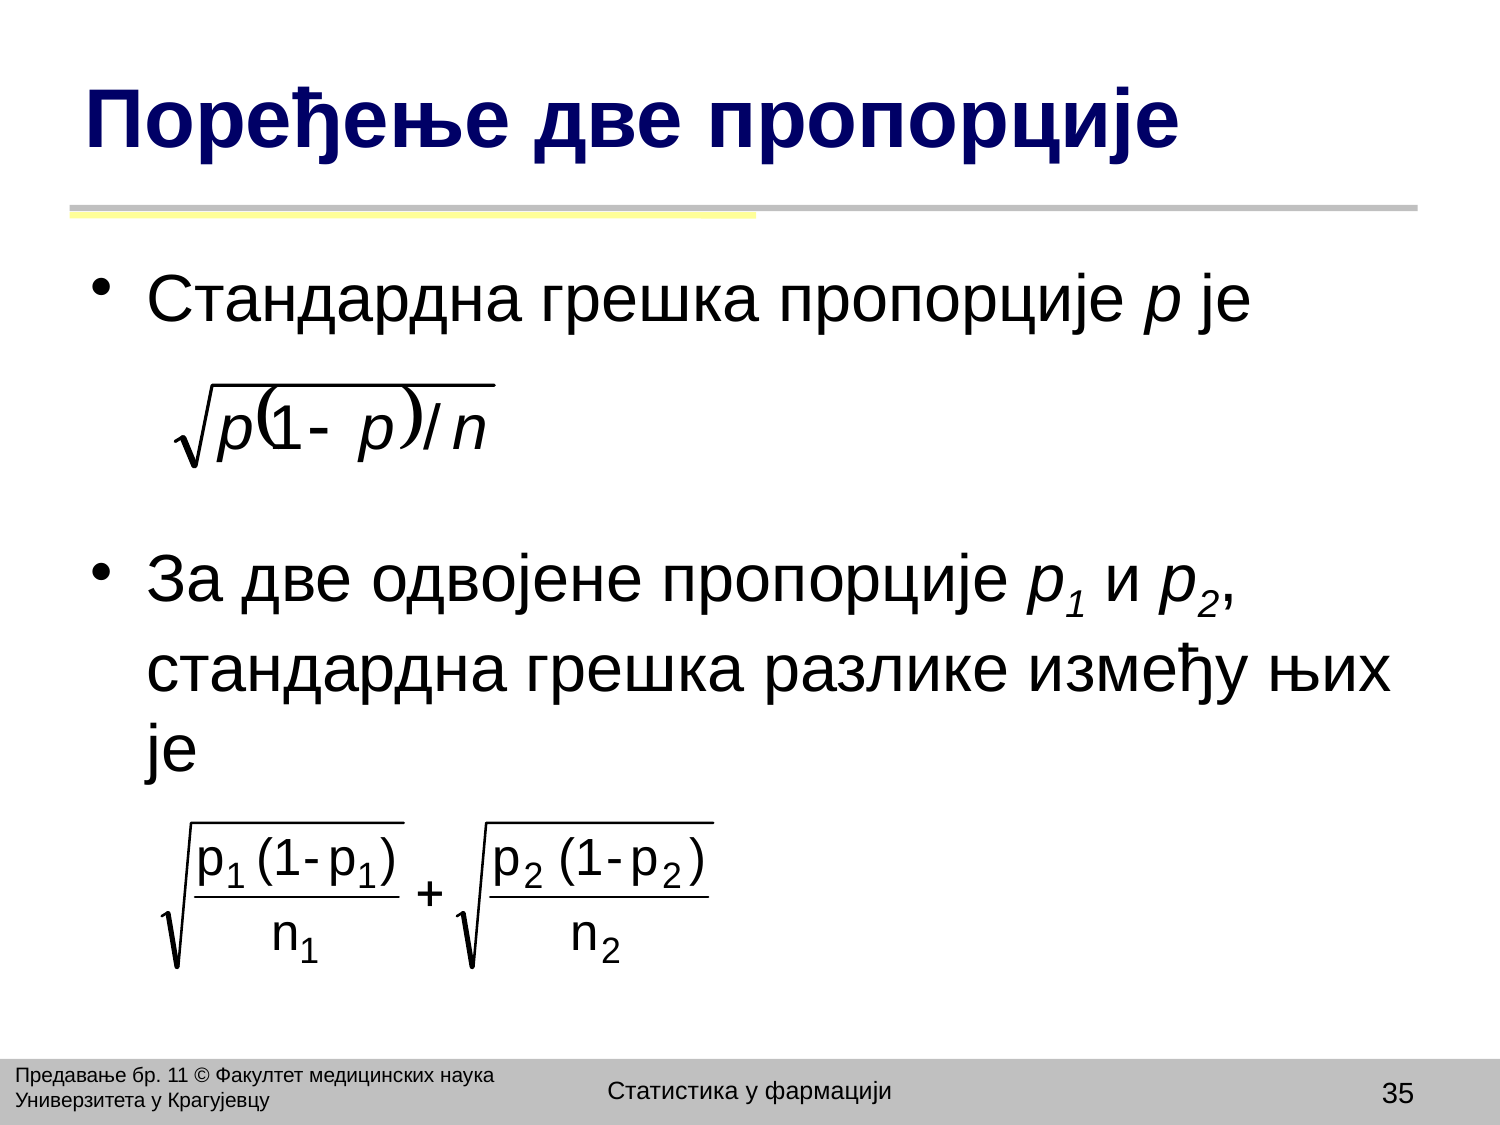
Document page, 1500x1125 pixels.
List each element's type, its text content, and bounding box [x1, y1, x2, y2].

list Стандардна грешка пропорције p је За две одвојене пропорције p1 и p2, стандардна грешка разлике између њих је [74, 528, 1426, 1023]
title Поређење две пропорције [69, 19, 1426, 208]
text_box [160, 366, 508, 488]
slide_number Предавање бр. 11 © Факултет медицинских наука Универзитета у Крагујевцу [0, 1053, 622, 1108]
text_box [149, 810, 727, 984]
slide_number 35 [1079, 1066, 1430, 1125]
footer Статистика у фармацији [512, 1066, 988, 1125]
list Стандардна грешка пропорције p је За две одвојене пропорције p1 и p2, стандардна грешка разлике између њих је [74, 246, 1426, 527]
